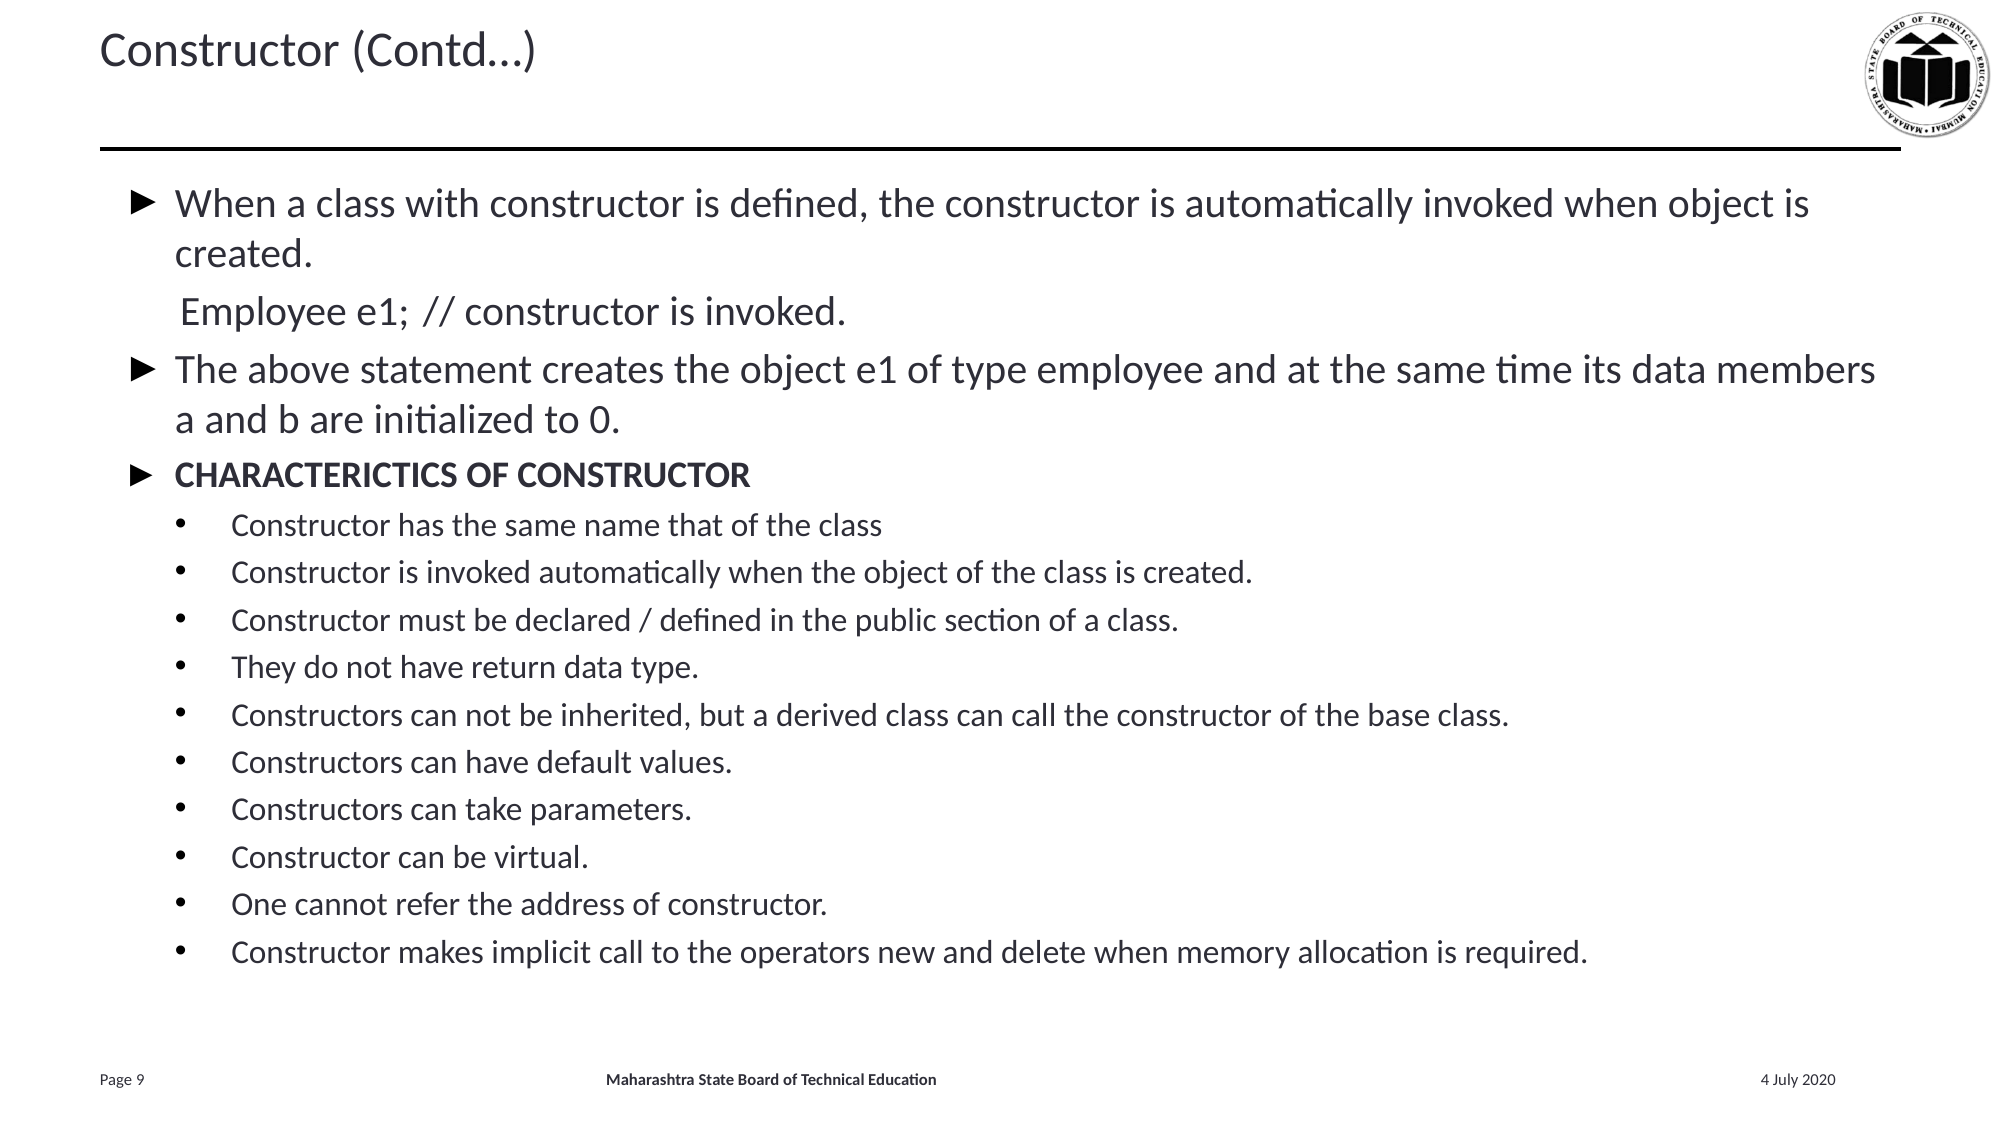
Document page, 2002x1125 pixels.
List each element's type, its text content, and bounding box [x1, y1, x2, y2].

picture [1852, 0, 2001, 149]
title Constructor (Contd…) [100, 25, 1901, 146]
list When a class with constructor is defined, the constructor is automatically invoked when object is created. Employee e1; // constructor is invoked. The above statement creates the object e1 of type employee and at the same time its data members a and b are initialized to 0. CHARACTERICTICS OF CONSTRUCTOR Constructor has the same name that of the class Constructor is invoked automatically when the object of the class is created. Constructor must be declared / defined in the public section of a class. They do not have return data type. Constructors can not be inherited, but a derived class can call the constructor of the base class. Constructors can have default values. Constructors can take parameters. Constructor can be virtual. One cannot refer the address of constructor. Constructor makes implicit call to the operators new and delete when memory allocation is required. [100, 175, 1901, 999]
